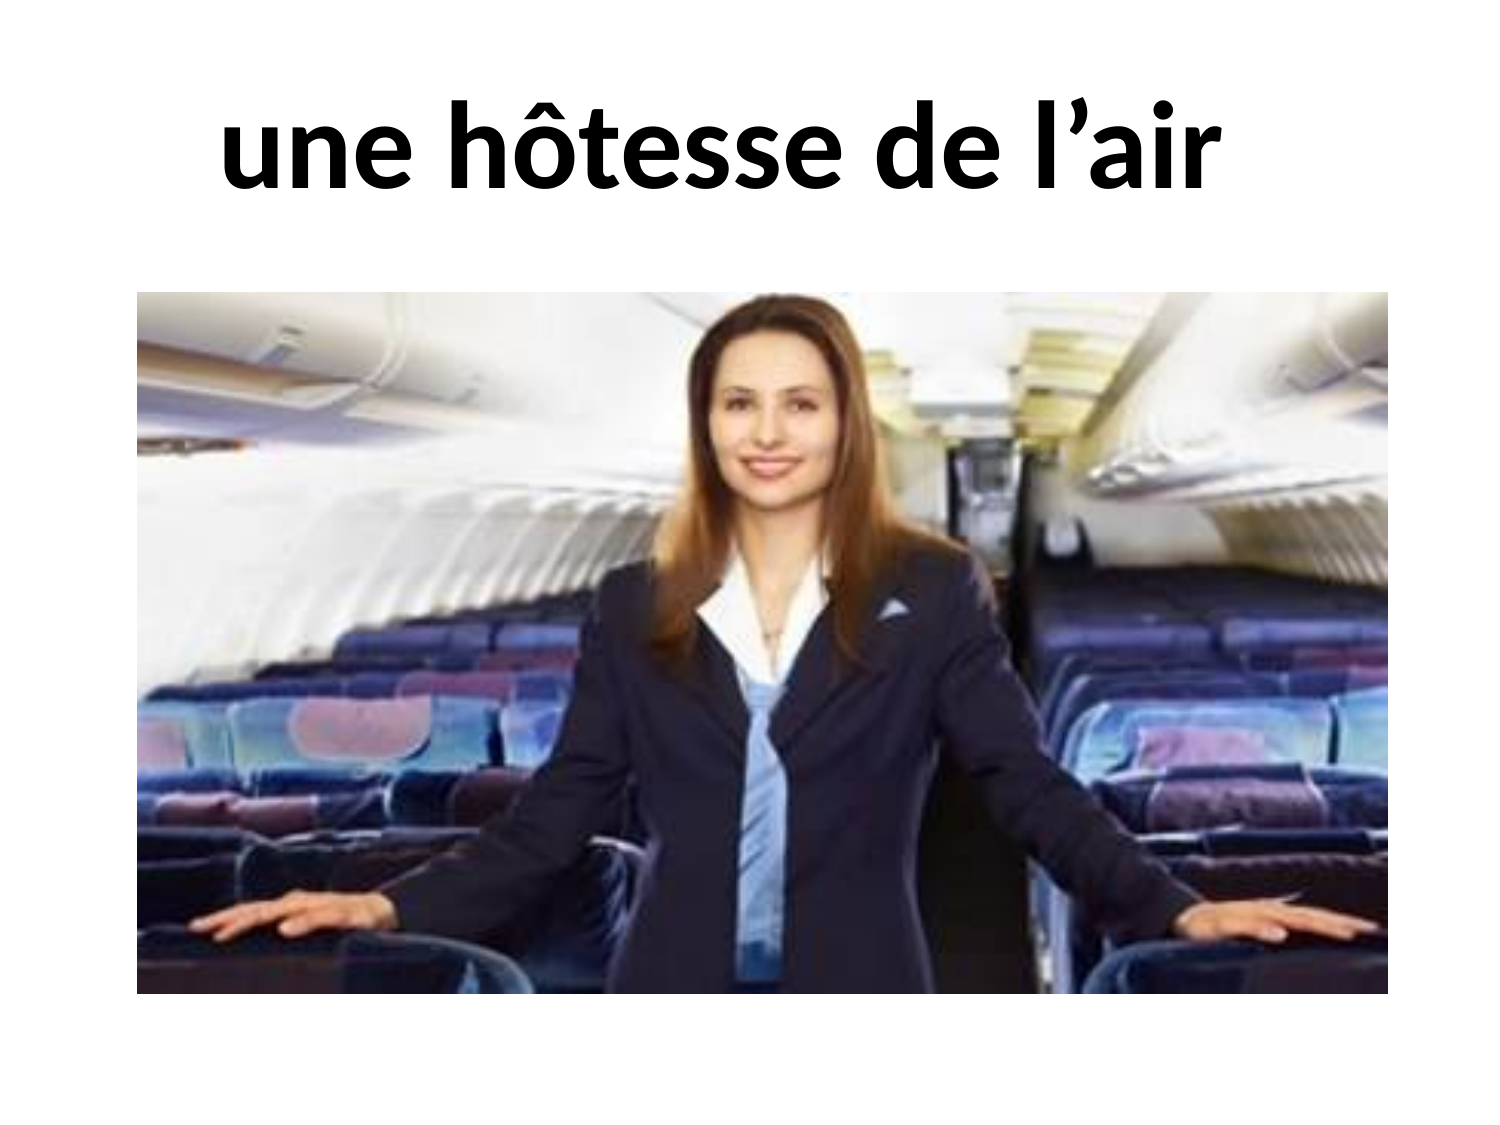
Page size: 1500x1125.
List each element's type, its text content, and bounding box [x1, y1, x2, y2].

picture [137, 292, 1388, 995]
title une hôtesse de l’air [75, 45, 1425, 233]
